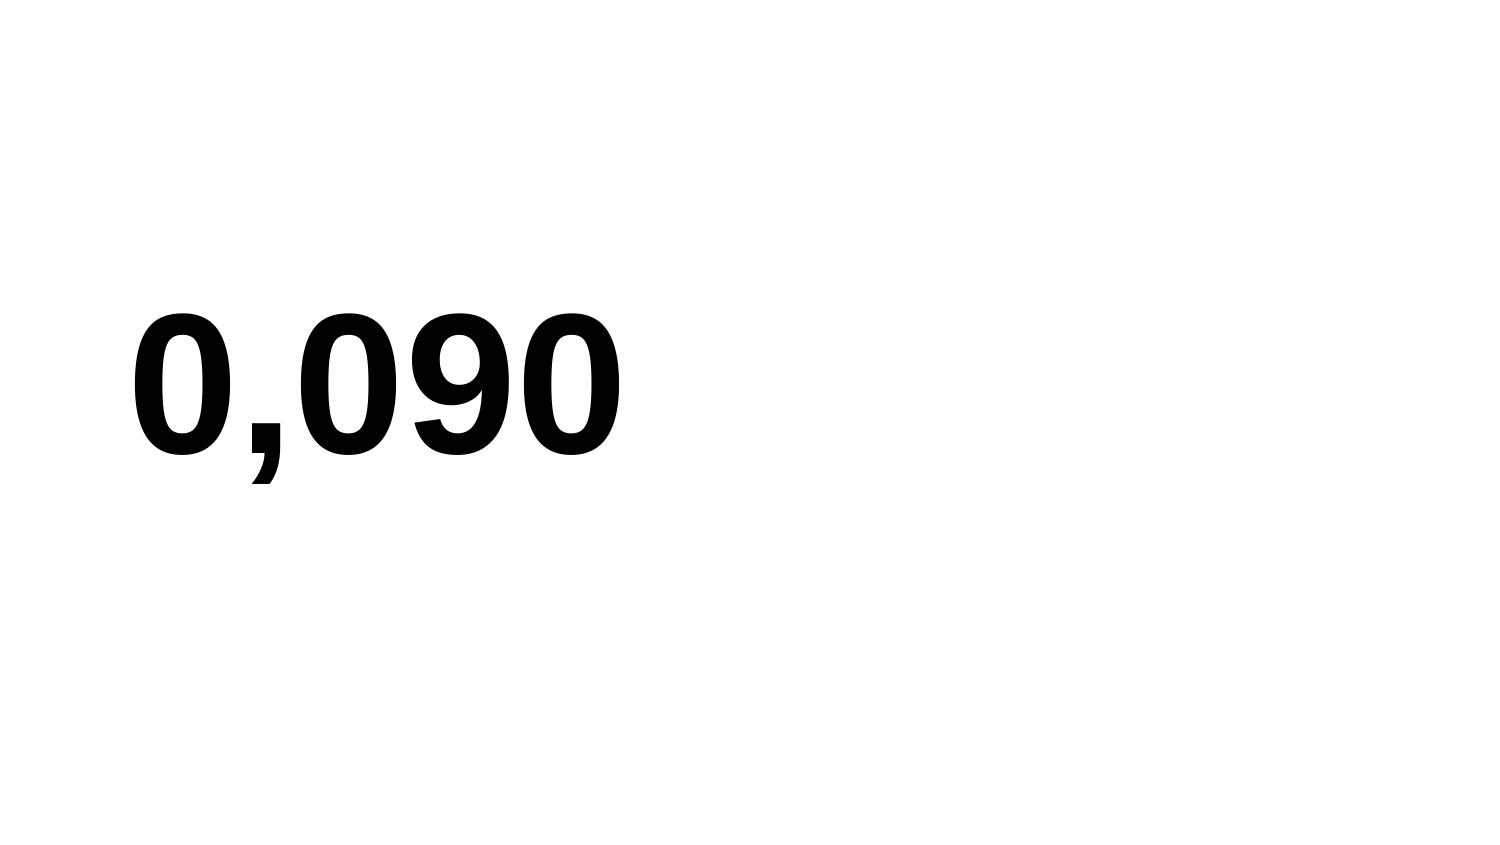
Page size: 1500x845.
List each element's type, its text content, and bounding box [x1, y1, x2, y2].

text_box 0,090 [112, 235, 1388, 509]
